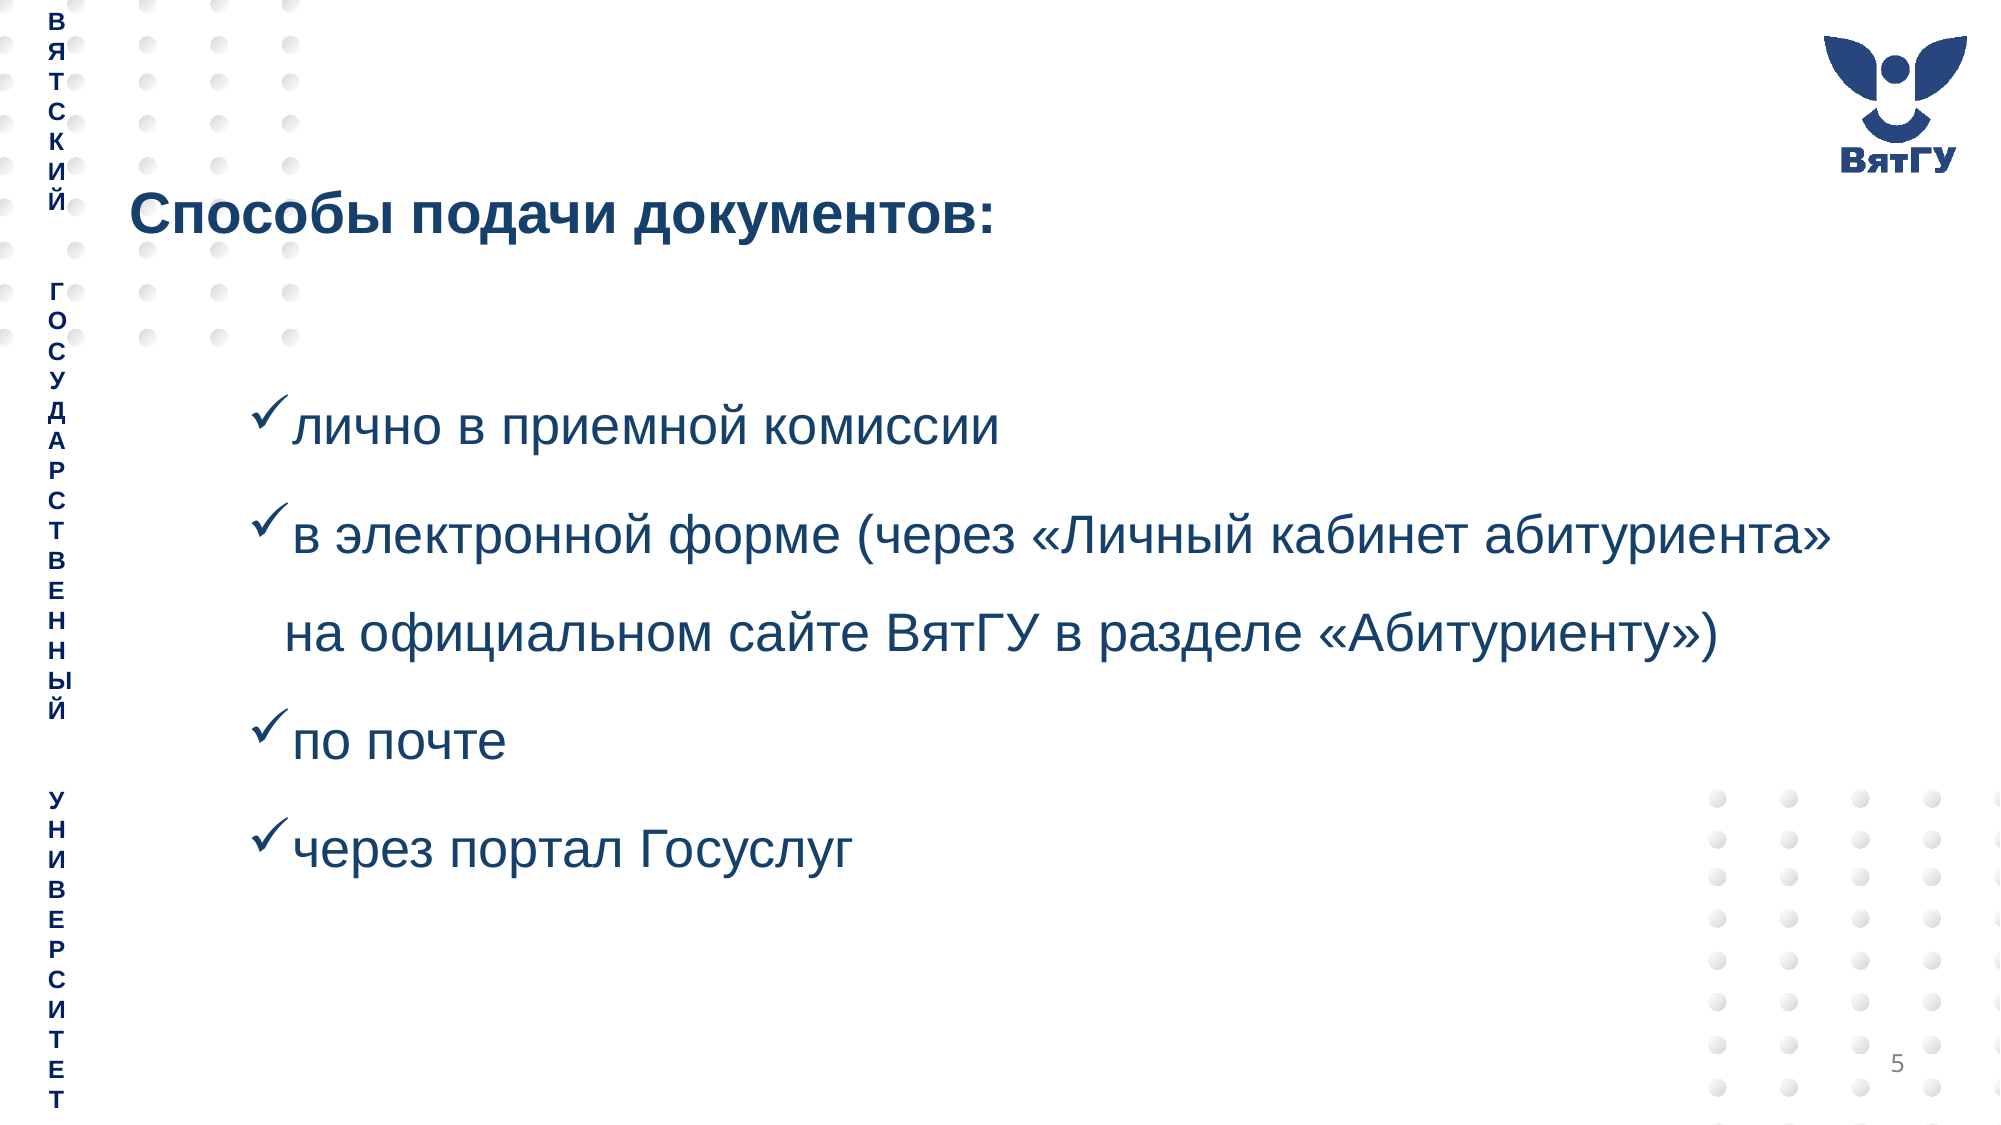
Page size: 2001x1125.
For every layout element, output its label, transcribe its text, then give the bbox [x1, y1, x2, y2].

slide_number 5 [1815, 1035, 1981, 1095]
picture [1824, 36, 1967, 173]
title Способы подачи документов: [114, 128, 1886, 293]
list лично в приемной комиссии в электронной форме (через «Личный кабинет абитуриента» на официальном сайте ВятГУ в разделе «Абитуриенту») по почте через портал Госуслуг [232, 350, 1863, 977]
